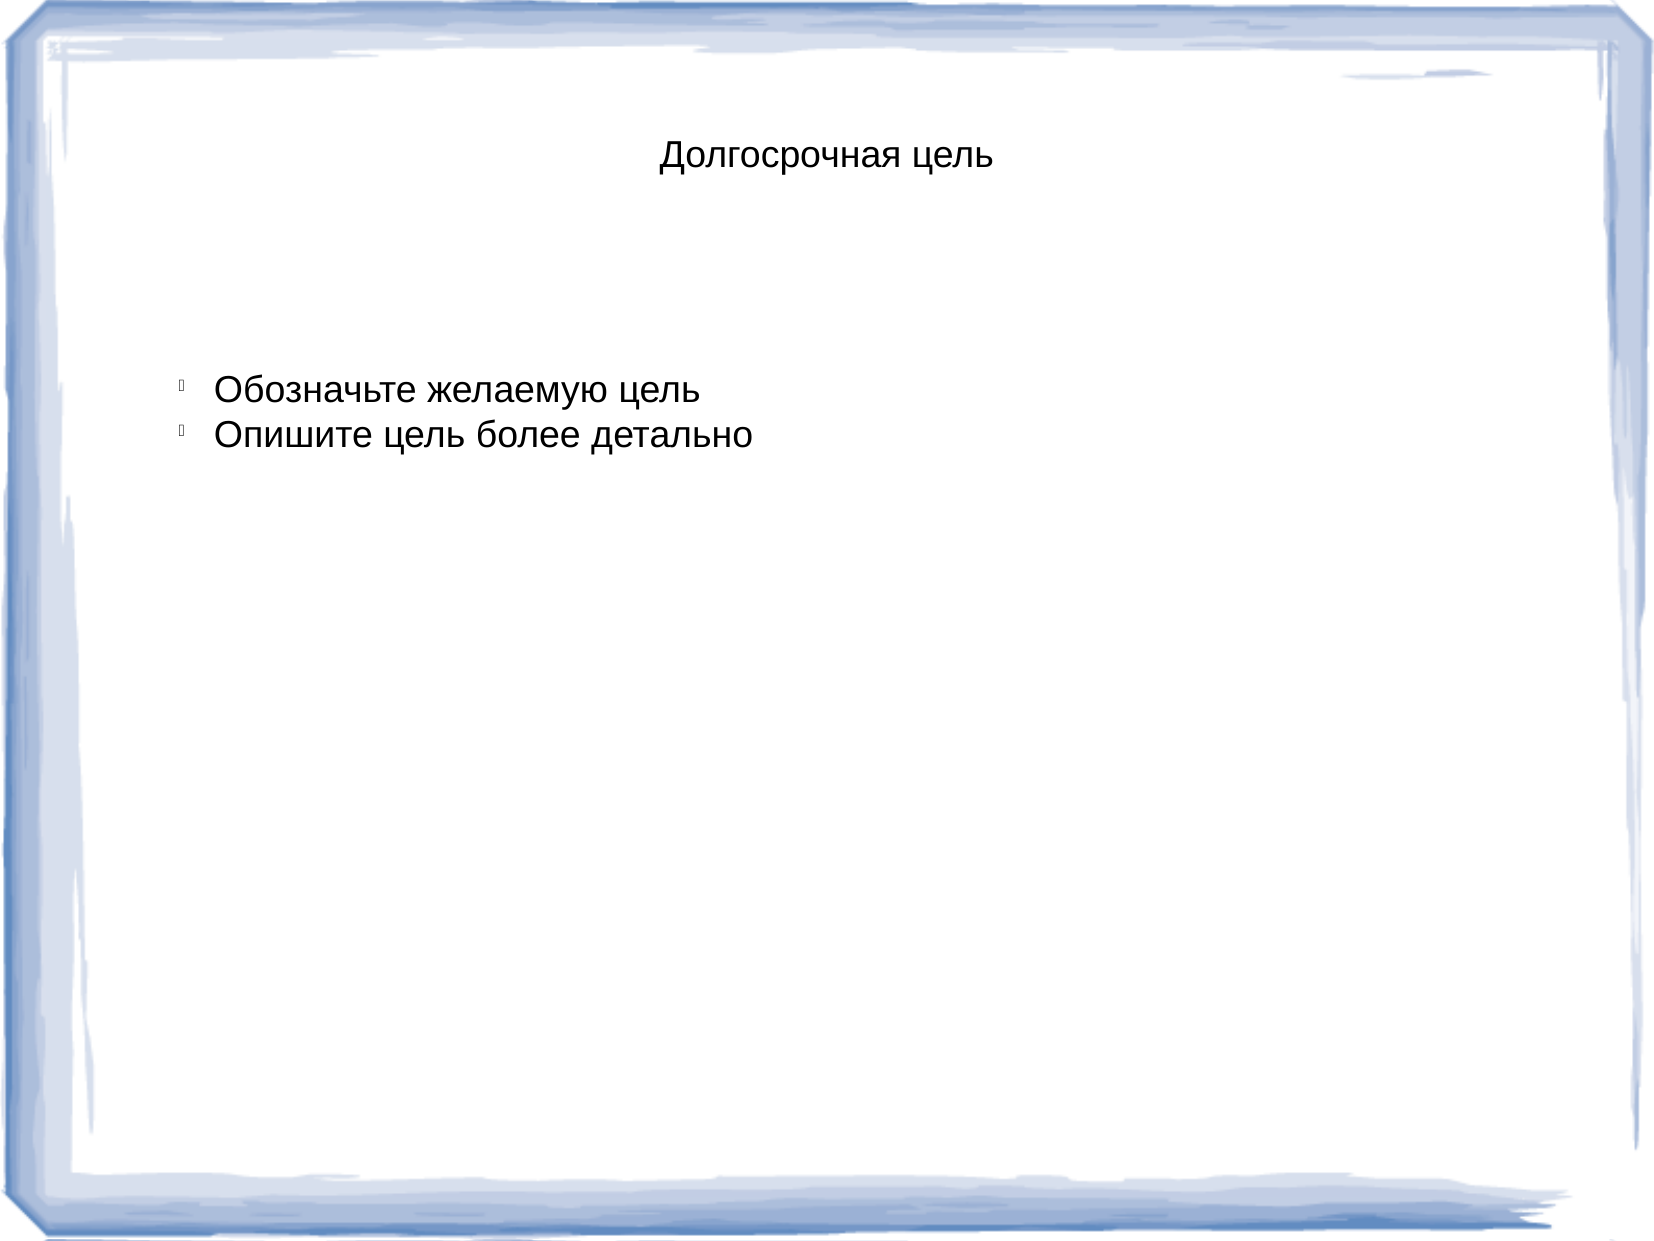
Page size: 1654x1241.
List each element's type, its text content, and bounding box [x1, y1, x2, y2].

text_box Обозначьте желаемую цель Опишите цель более детально [178, 364, 1570, 1147]
picture [0, 0, 1654, 1241]
text_box Долгосрочная цель [82, 49, 1571, 257]
